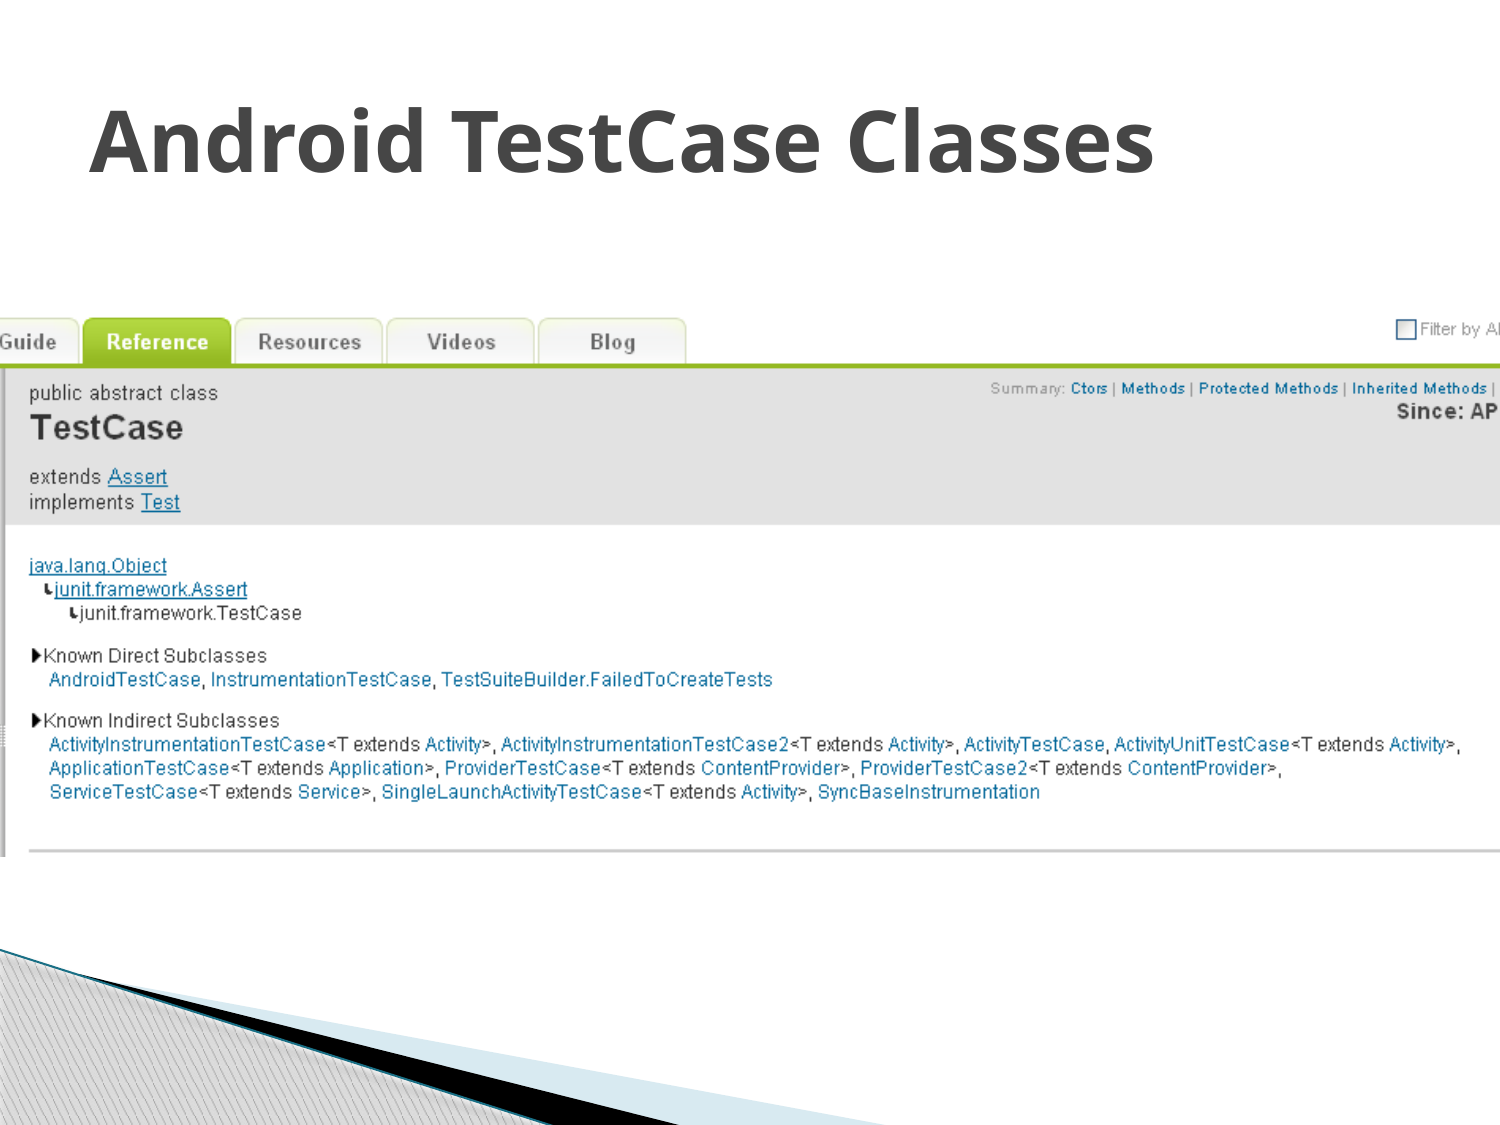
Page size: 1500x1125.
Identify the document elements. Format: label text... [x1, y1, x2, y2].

picture [0, 299, 1500, 857]
title Android TestCase Classes [75, 45, 1425, 233]
